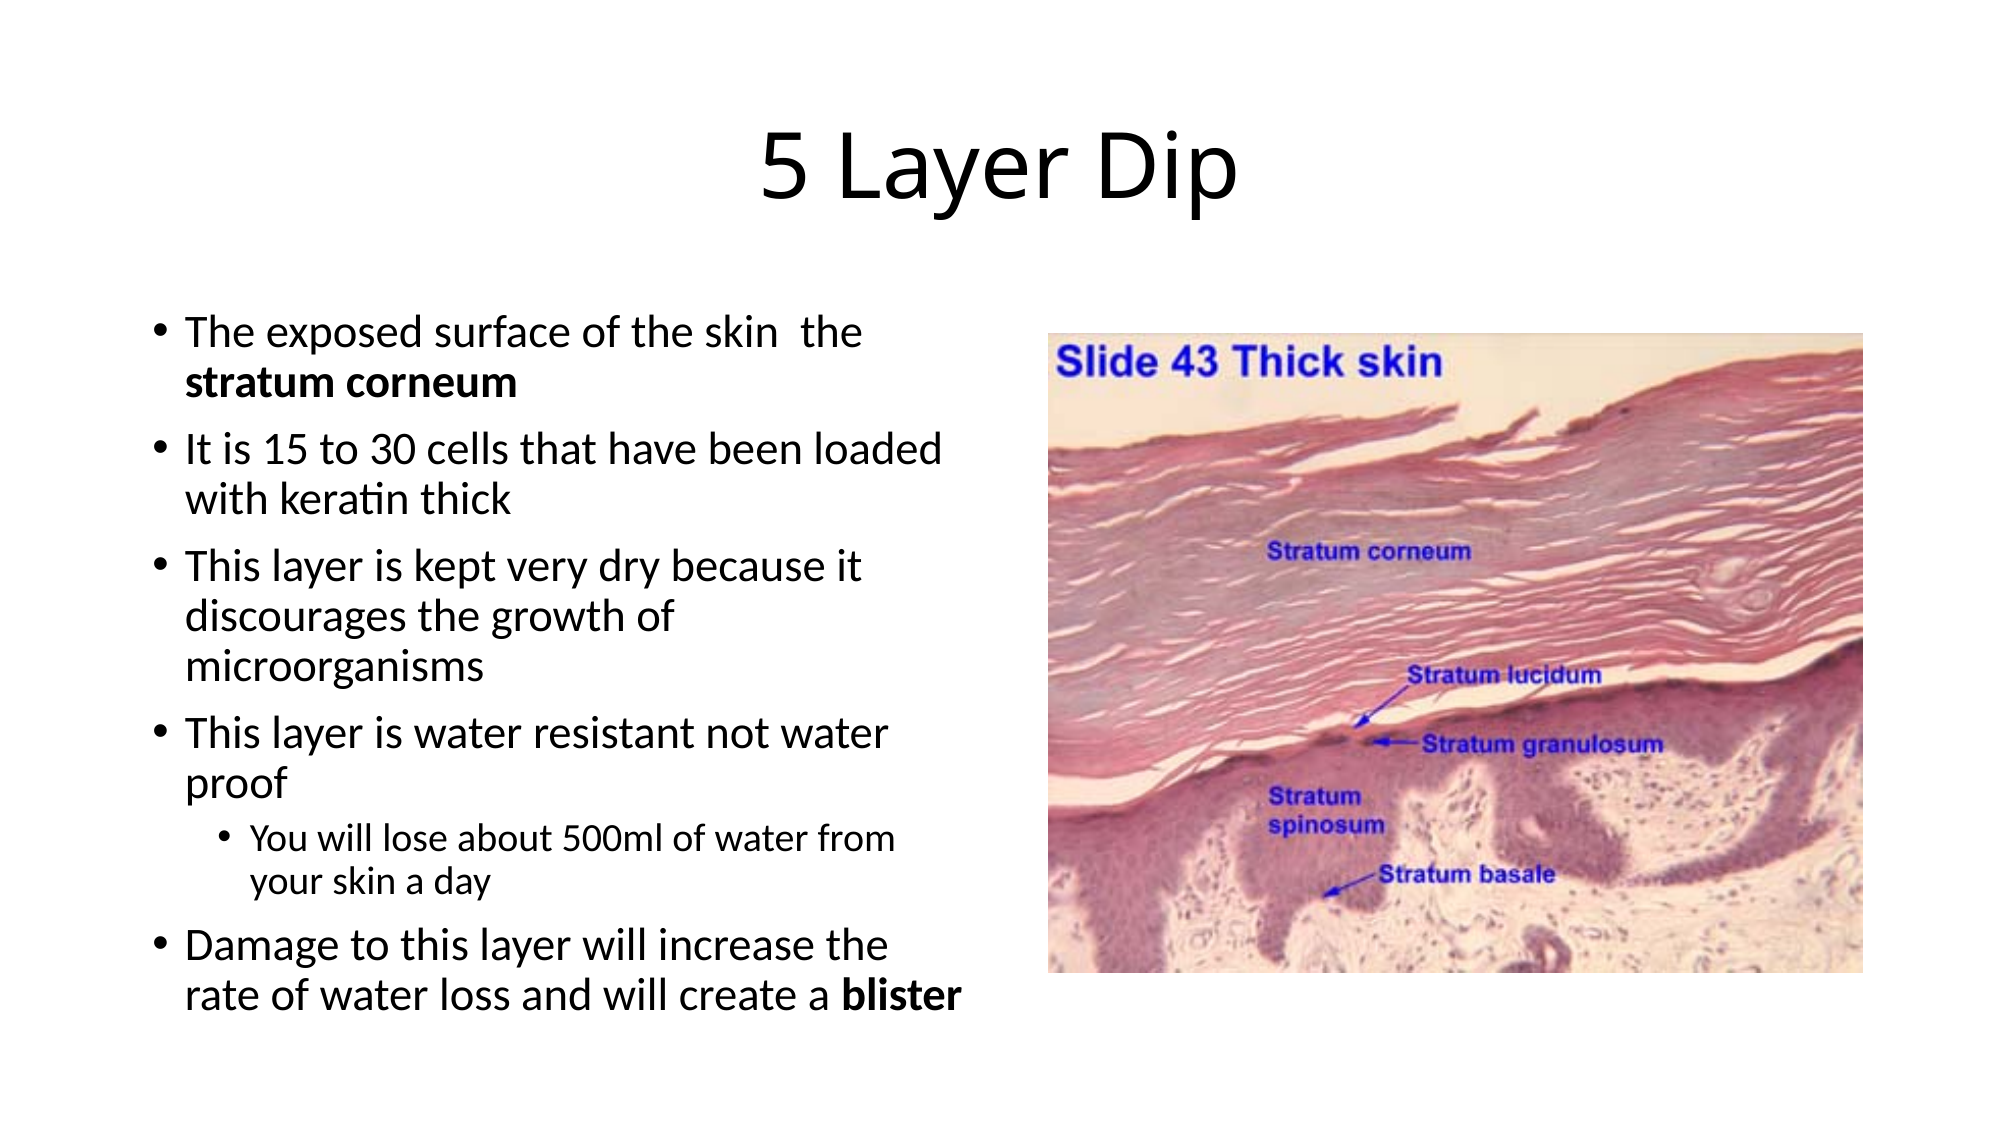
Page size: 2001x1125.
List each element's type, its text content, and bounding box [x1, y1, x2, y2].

list The exposed surface of the skin the stratum corneum It is 15 to 30 cells that have been loaded with keratin thick This layer is kept very dry because it discourages the growth of microorganisms This layer is water resistant not water proof You will lose about 500ml of water from your skin a day Damage to this layer will increase the rate of water loss and will create a blister [137, 299, 988, 1070]
title 5 Layer Dip [137, 59, 1863, 278]
picture [1048, 333, 1863, 973]
